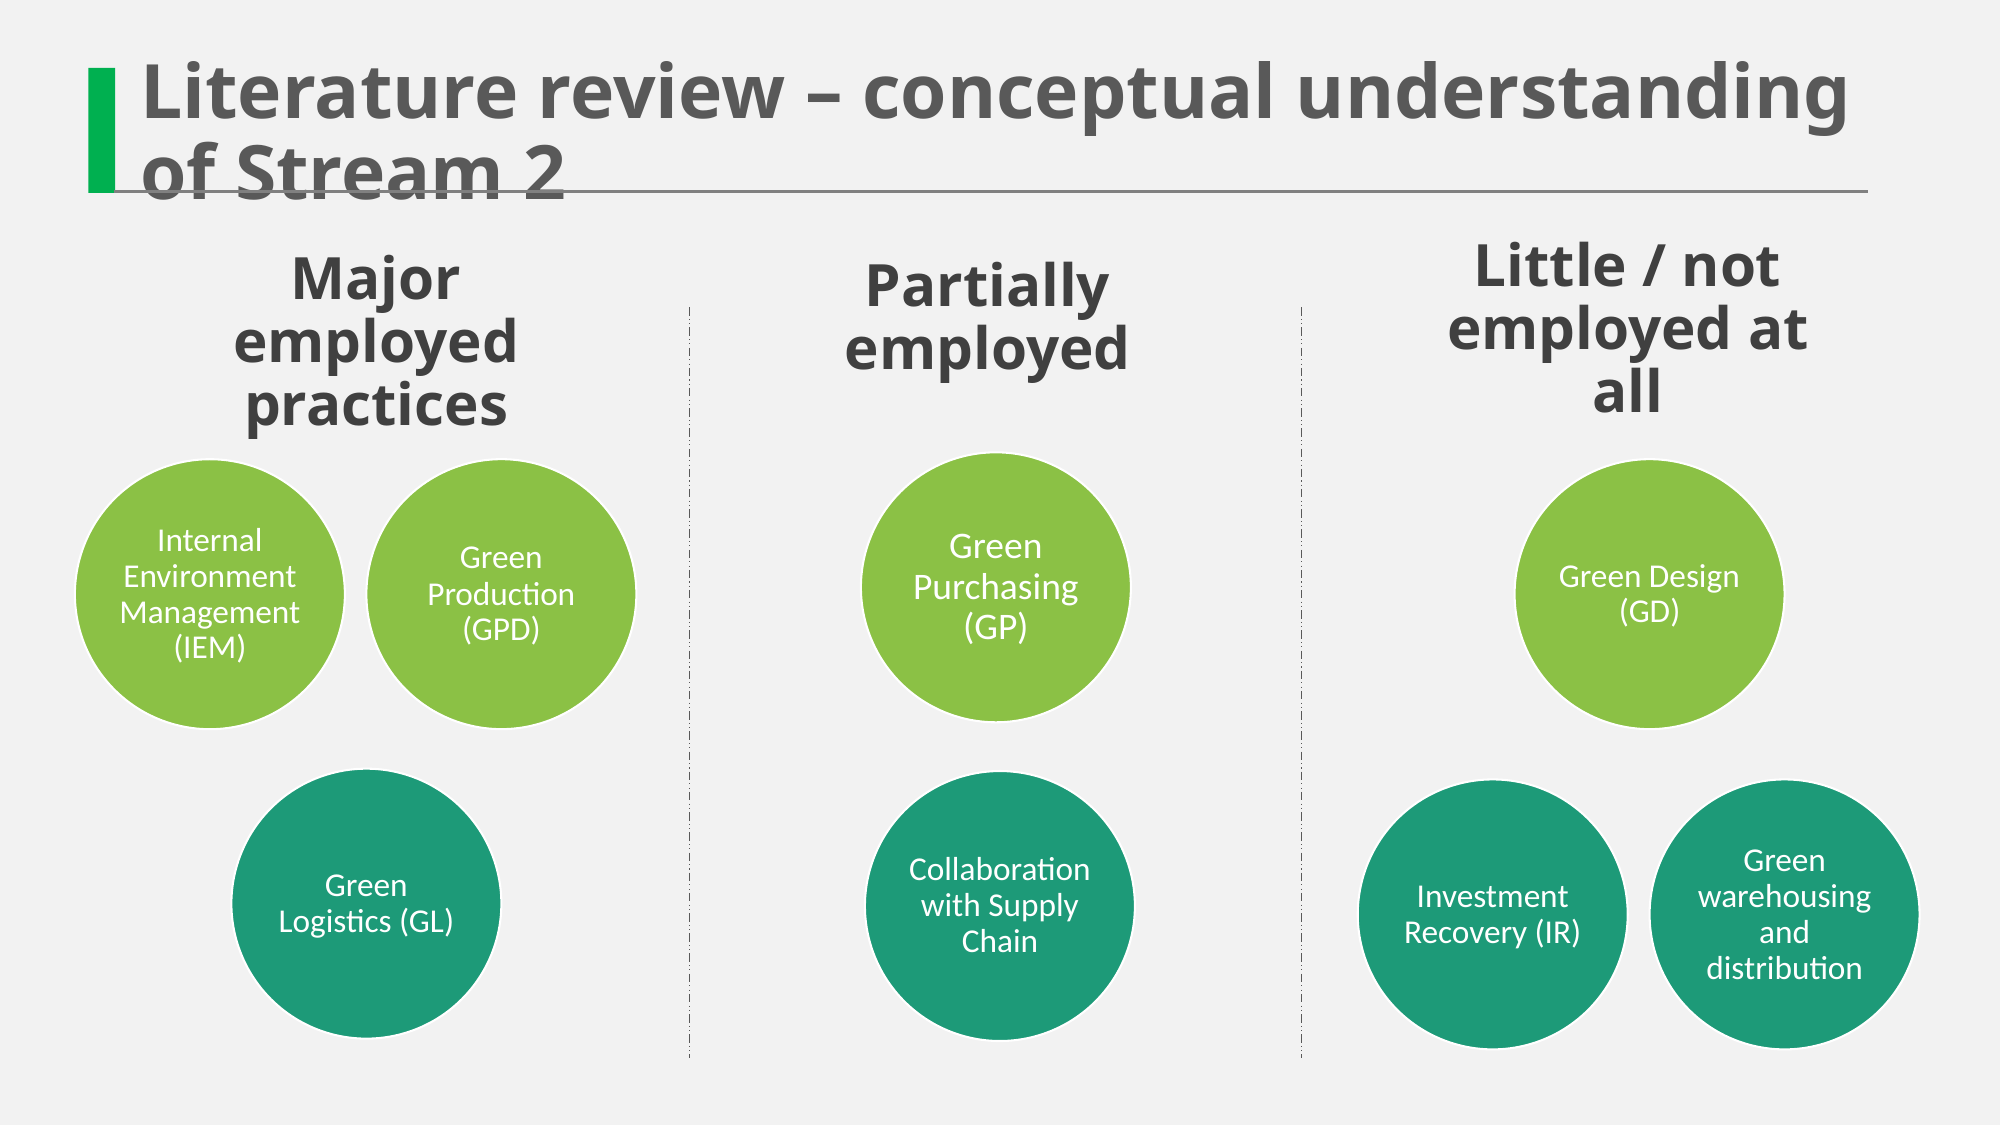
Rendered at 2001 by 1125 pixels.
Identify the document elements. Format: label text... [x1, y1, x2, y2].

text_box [864, 770, 1135, 1041]
text_box Partially employed [754, 251, 1222, 386]
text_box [366, 459, 637, 730]
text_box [1649, 779, 1920, 1050]
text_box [860, 452, 1131, 723]
text_box Literature review – conceptual understanding of Stream 2 [125, 72, 1912, 198]
text_box [87, 67, 116, 194]
text_box Major employed practices [142, 250, 610, 438]
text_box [74, 459, 345, 730]
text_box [1357, 779, 1628, 1050]
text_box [231, 768, 502, 1039]
text_box Little / not employed at all [1402, 263, 1854, 398]
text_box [1514, 459, 1785, 730]
